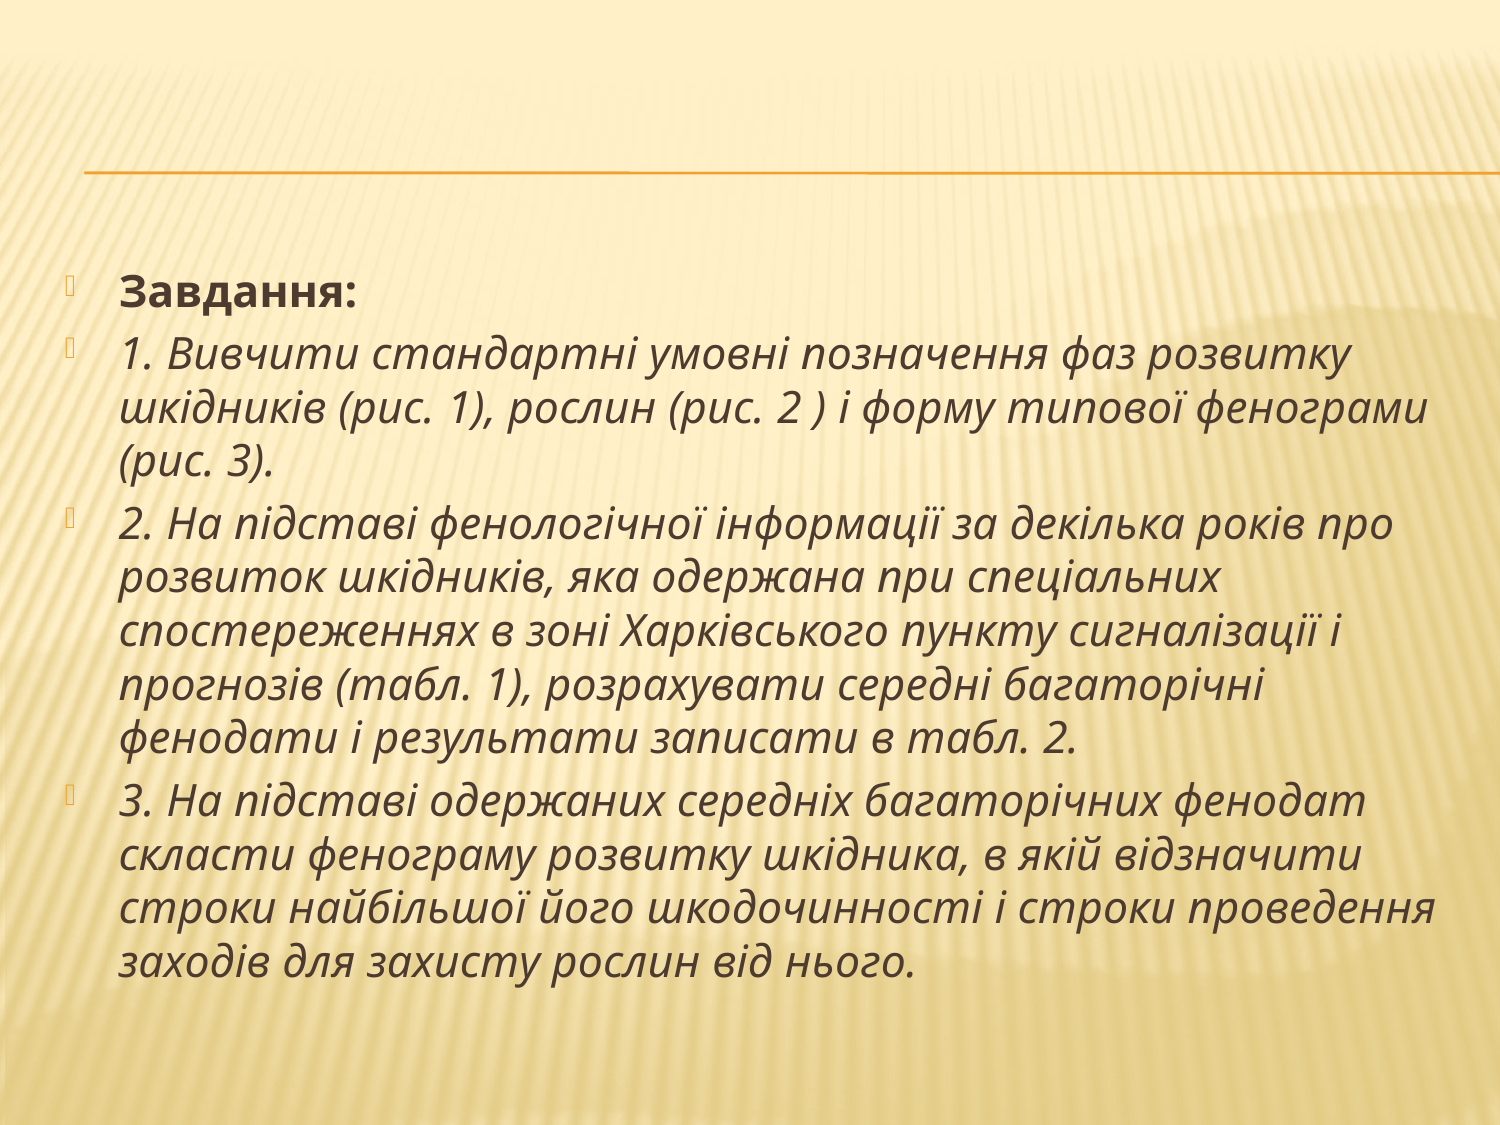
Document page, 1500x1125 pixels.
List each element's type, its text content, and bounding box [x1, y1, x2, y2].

list Завдання: 1. Вивчити стандартні умовні позначення фаз розвитку шкідників (рис. 1), рослин (рис. 2 ) і форму типової фенограми (рис. 3). 2. На підставі фенологічної інформації за декілька років про розвиток шкідників, яка одержана при спеціальних спостереженнях в зоні Харківського пункту сигналізації і прогнозів (табл. 1), розрахувати середні багаторічні фенодати і результати записати в табл. 2. 3. На підставі одержаних середніх багаторічних фенодат скласти фенограму розвитку шкідника, в якій відзначити строки найбільшої його шкодочинності і строки проведення заходів для захисту рослин від нього. [50, 254, 1475, 998]
